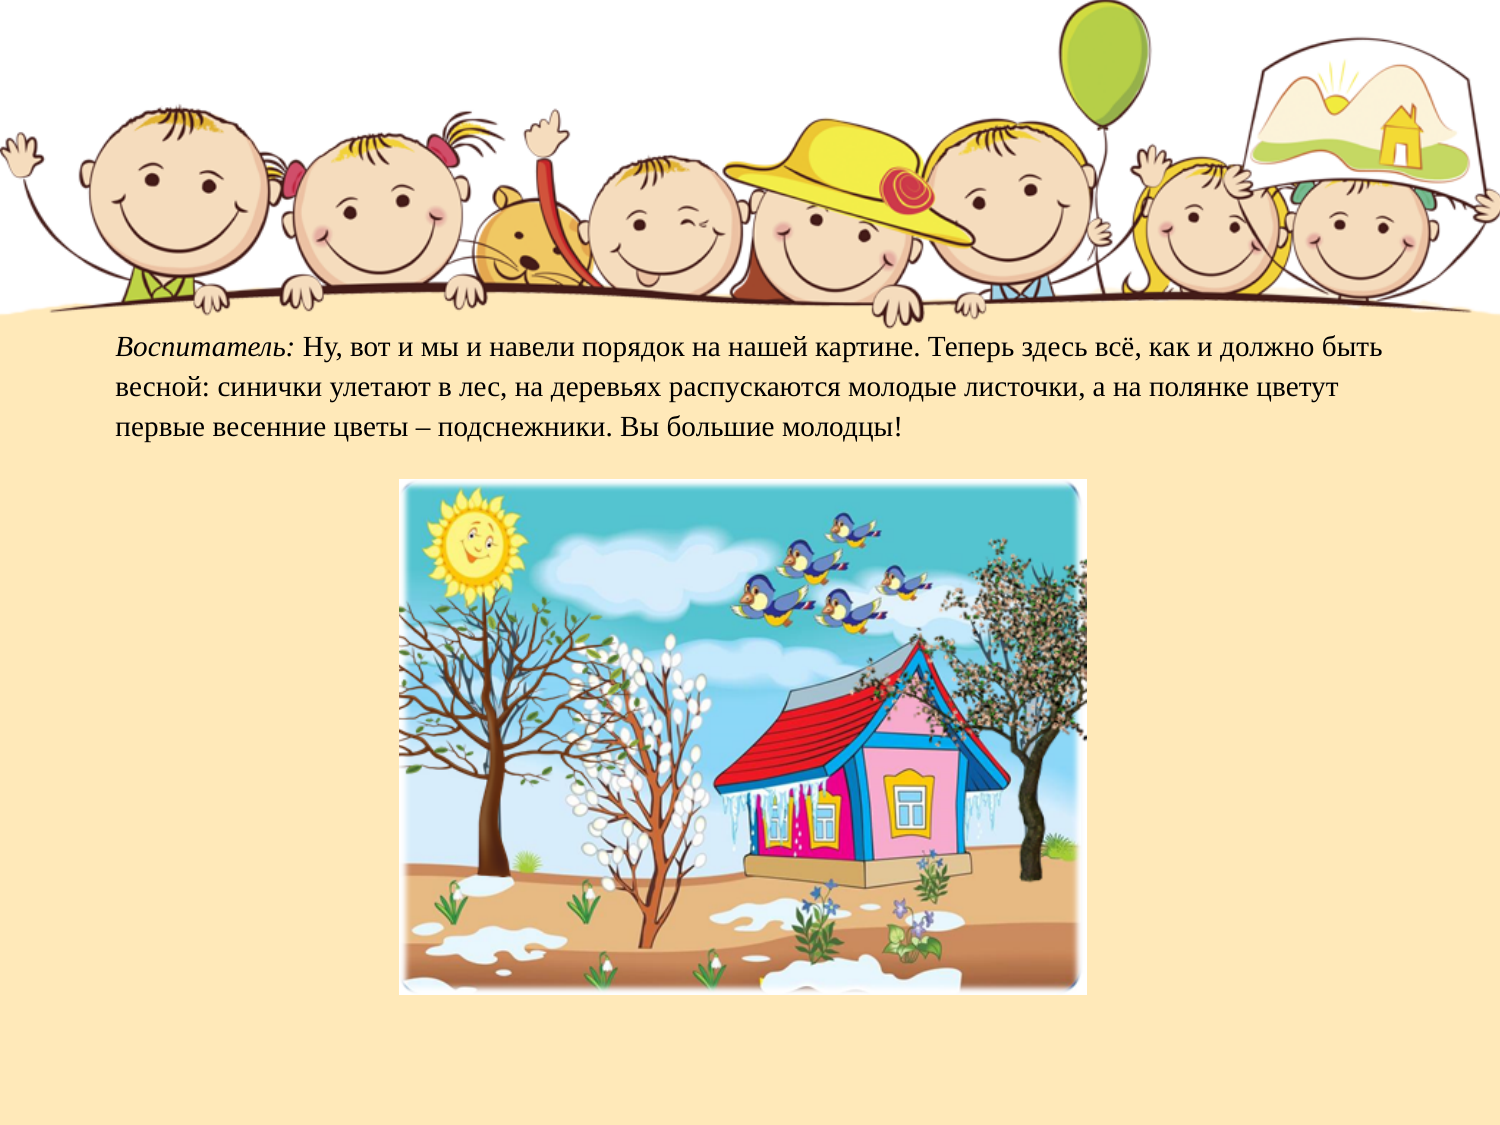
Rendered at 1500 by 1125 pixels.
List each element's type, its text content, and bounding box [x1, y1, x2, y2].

list Воспитатель: Ну, вот и мы и навели порядок на нашей картине. Теперь здесь всё, как и должно быть весной: синички улетают в лес, на деревьях распускаются молодые листочки, а на полянке цветут первые весенние цветы – подснежники. Вы большие молодцы! [100, 314, 1426, 1006]
picture [0, 0, 1500, 1125]
